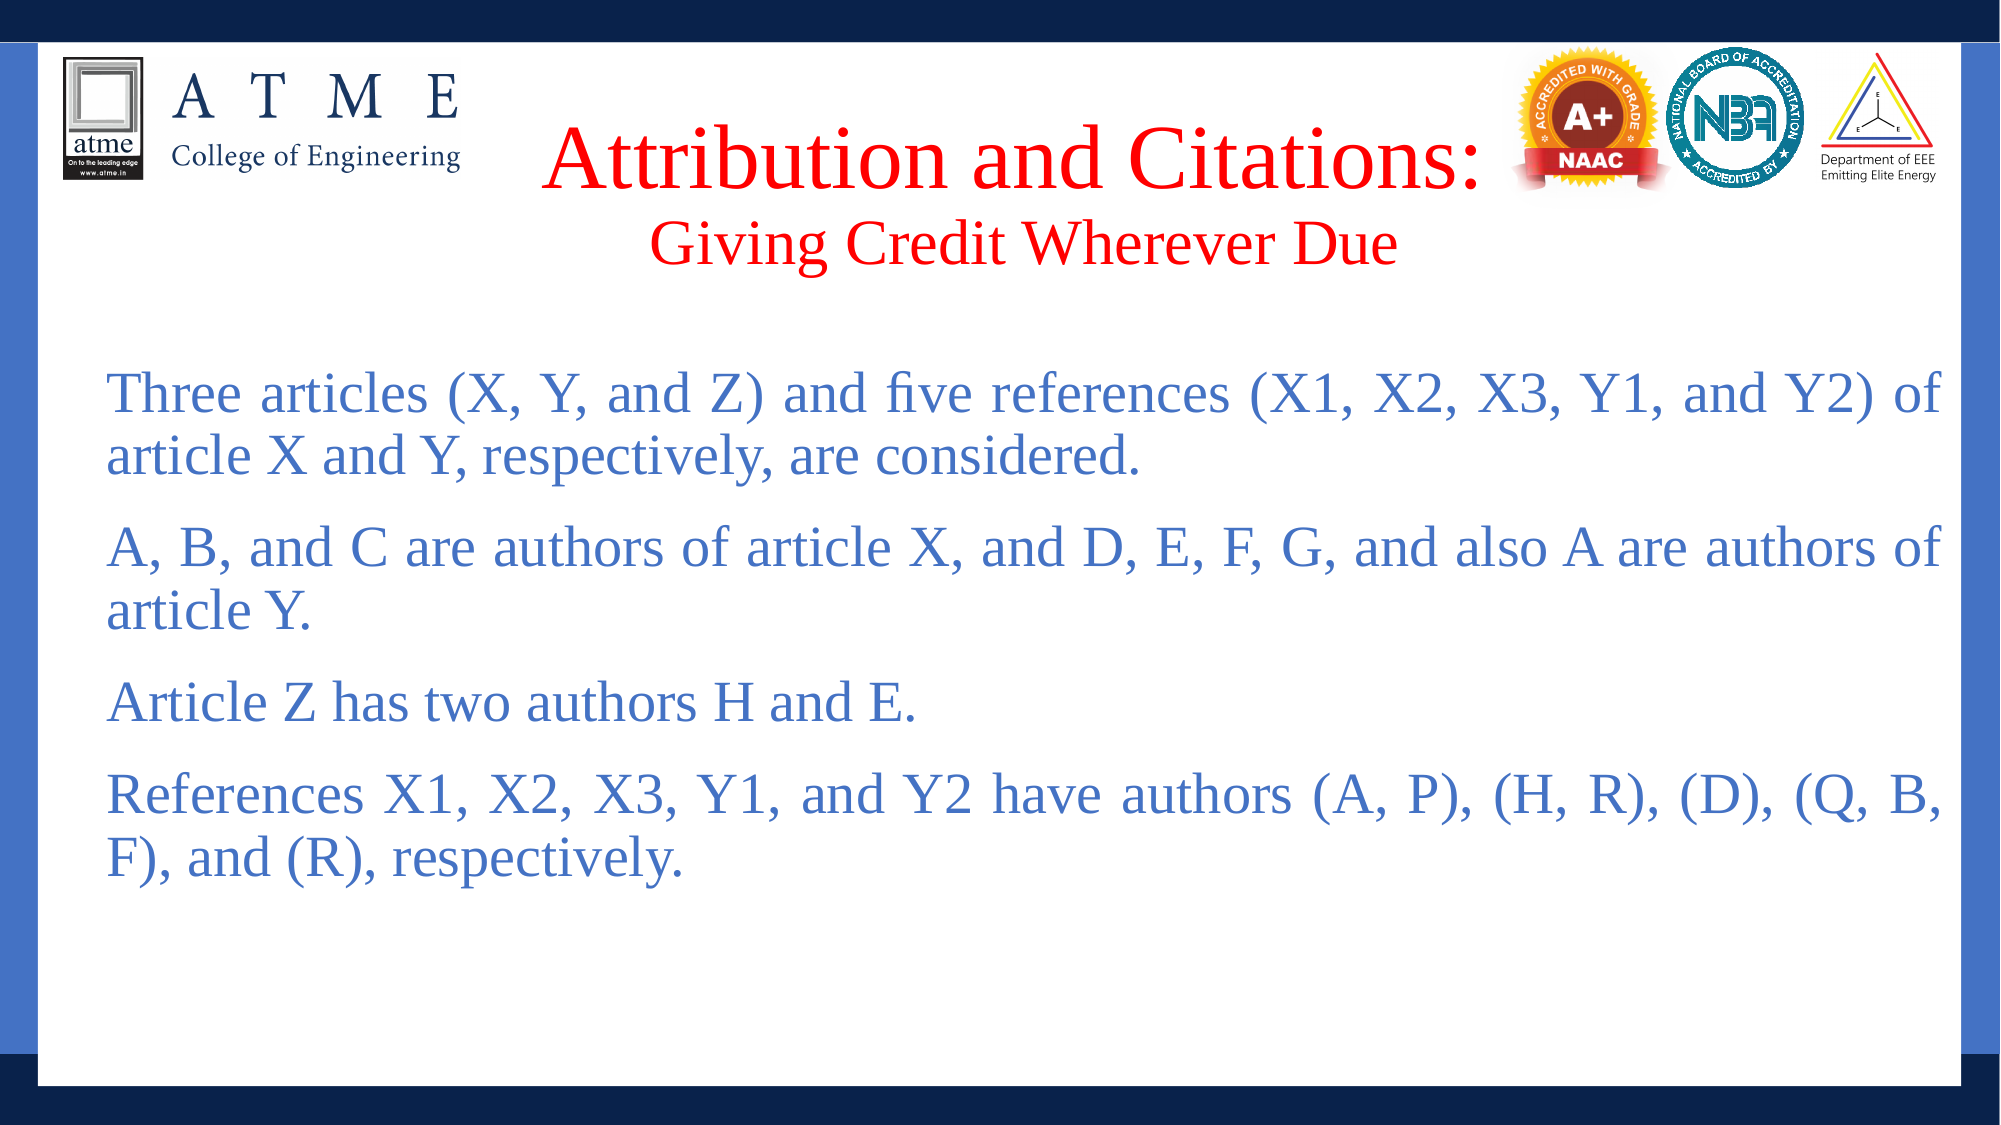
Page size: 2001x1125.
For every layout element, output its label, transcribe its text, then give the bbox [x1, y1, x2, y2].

list Three articles (X, Y, and Z) and ﬁve references (X1, X2, X3, Y1, and Y2) of article X and Y, respectively, are considered. A, B, and C are authors of article X, and D, E, F, G, and also A are authors of article Y. Article Z has two authors H and E. References X1, X2, X3, Y1, and Y2 have authors (A, P), (H, R), (D), (Q, B, F), and (R), respectively. [91, 354, 1959, 917]
picture [63, 57, 461, 180]
picture [0, 1054, 2000, 1125]
picture [0, 0, 2000, 43]
picture [1531, 60, 1651, 99]
picture [1815, 49, 1939, 184]
title Attribution and Citations: Giving Credit Wherever Due [350, 99, 1700, 288]
picture [1666, 47, 1804, 188]
